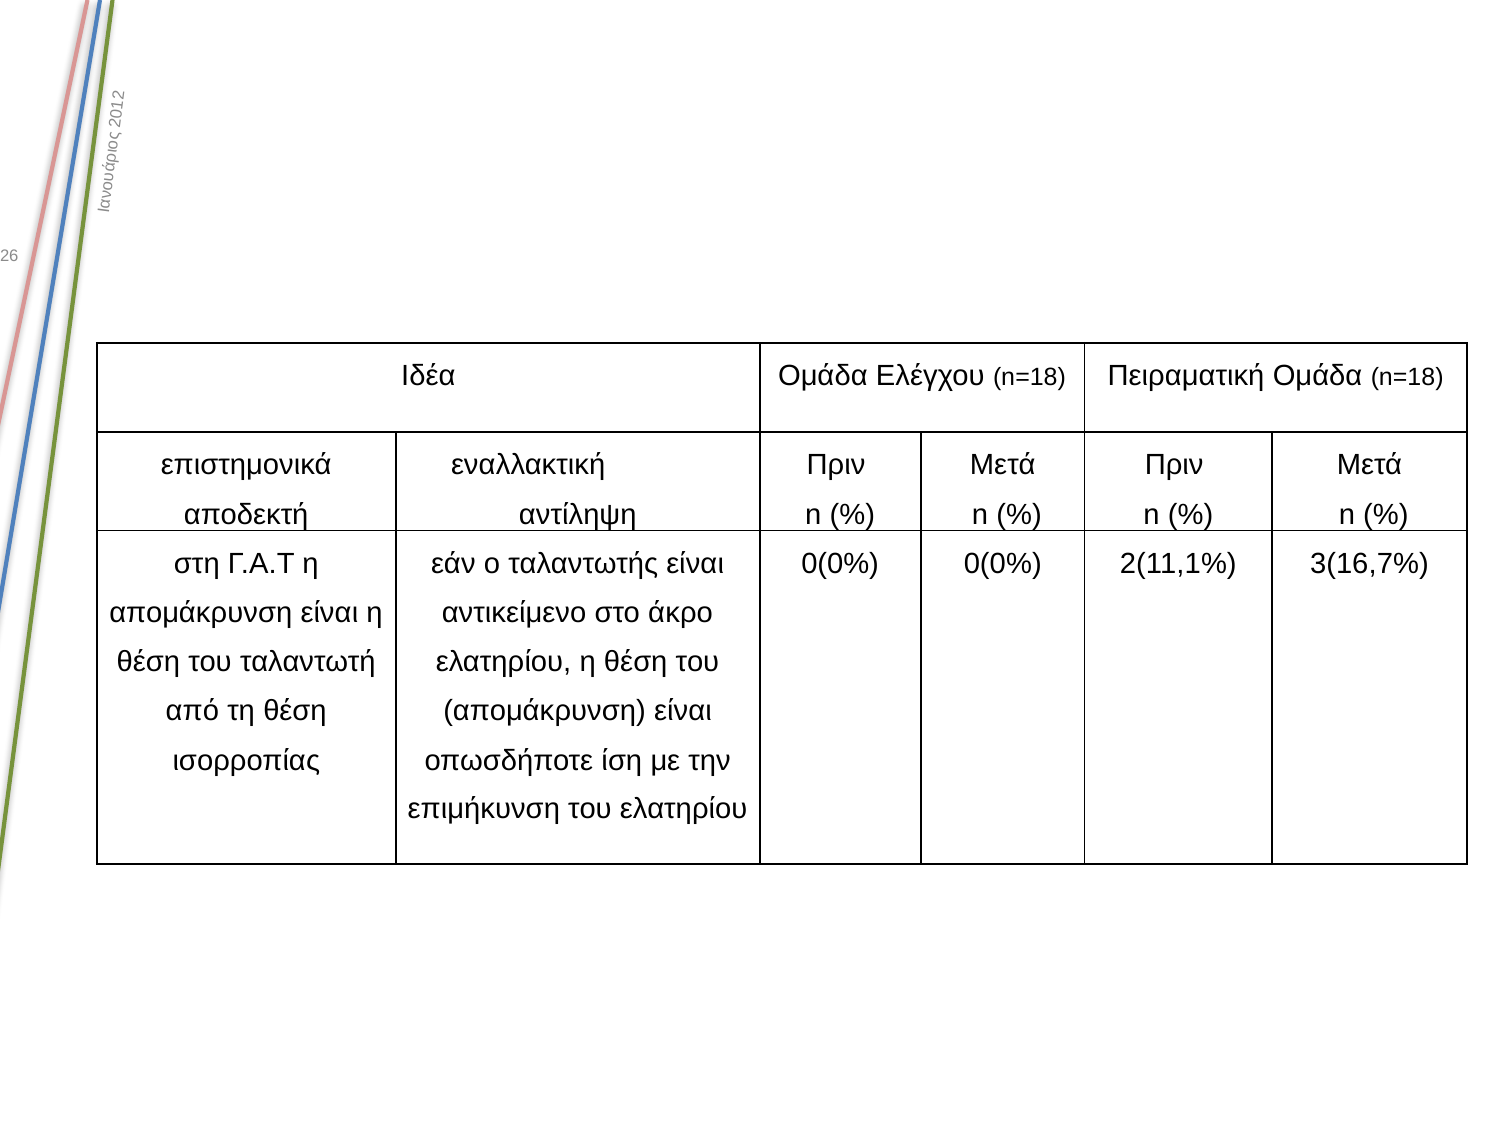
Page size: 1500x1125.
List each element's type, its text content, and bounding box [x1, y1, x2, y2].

table_cell 3(16,7%) [1273, 531, 1466, 863]
table_cell Μετά n (%) [1273, 433, 1466, 530]
table_header Ομάδα Ελέγχου (n=18) [761, 344, 1084, 431]
table_cell Πριν n (%) [761, 433, 920, 530]
table_cell Πριν n (%) [1085, 433, 1271, 530]
table_cell Μετά n (%) [922, 433, 1084, 530]
table_header Πειραματική Ομάδα (n=18) [1085, 344, 1466, 431]
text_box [0, 187, 276, 279]
table_cell 2(11,1%) [1085, 531, 1271, 863]
table_cell εναλλακτική αντίληψη [529, 433, 759, 530]
text_box Ιανουάριος 2012 [75, 0, 160, 185]
table_header Ιδέα [98, 344, 759, 431]
table_cell εάν ο ταλαντωτής είναι αντικείμενο στο άκρο ελατηρίου, η θέση του (απομάκρυνση) είναι οπωσδήποτε ίση με την επιμήκυνση του ελατηρίου [397, 531, 759, 863]
table_cell στη Γ.Α.Τ η απομάκρυνση είναι η θέση του ταλαντωτή από τη θέση ισορροπίας [98, 547, 395, 863]
table_cell 0(0%) [761, 531, 920, 863]
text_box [0, 281, 382, 394]
table_cell 0(0%) [922, 531, 1084, 863]
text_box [0, 412, 526, 538]
